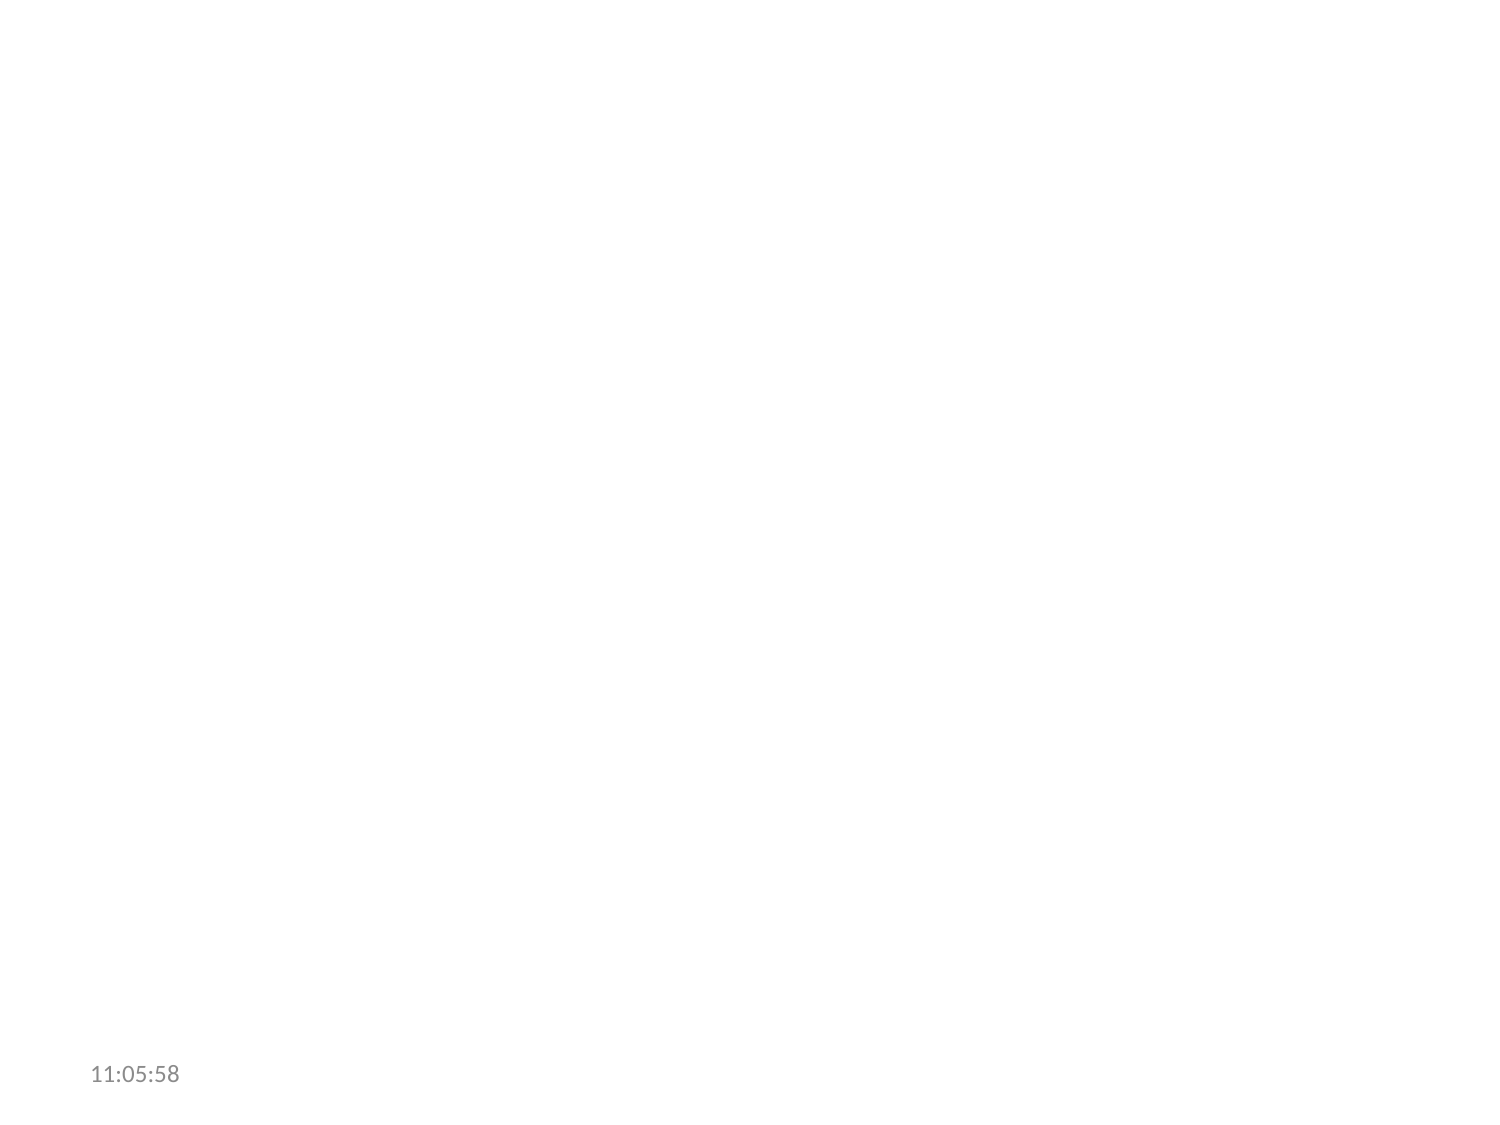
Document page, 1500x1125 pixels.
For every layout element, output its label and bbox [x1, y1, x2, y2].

slide_number [75, 1042, 425, 1103]
